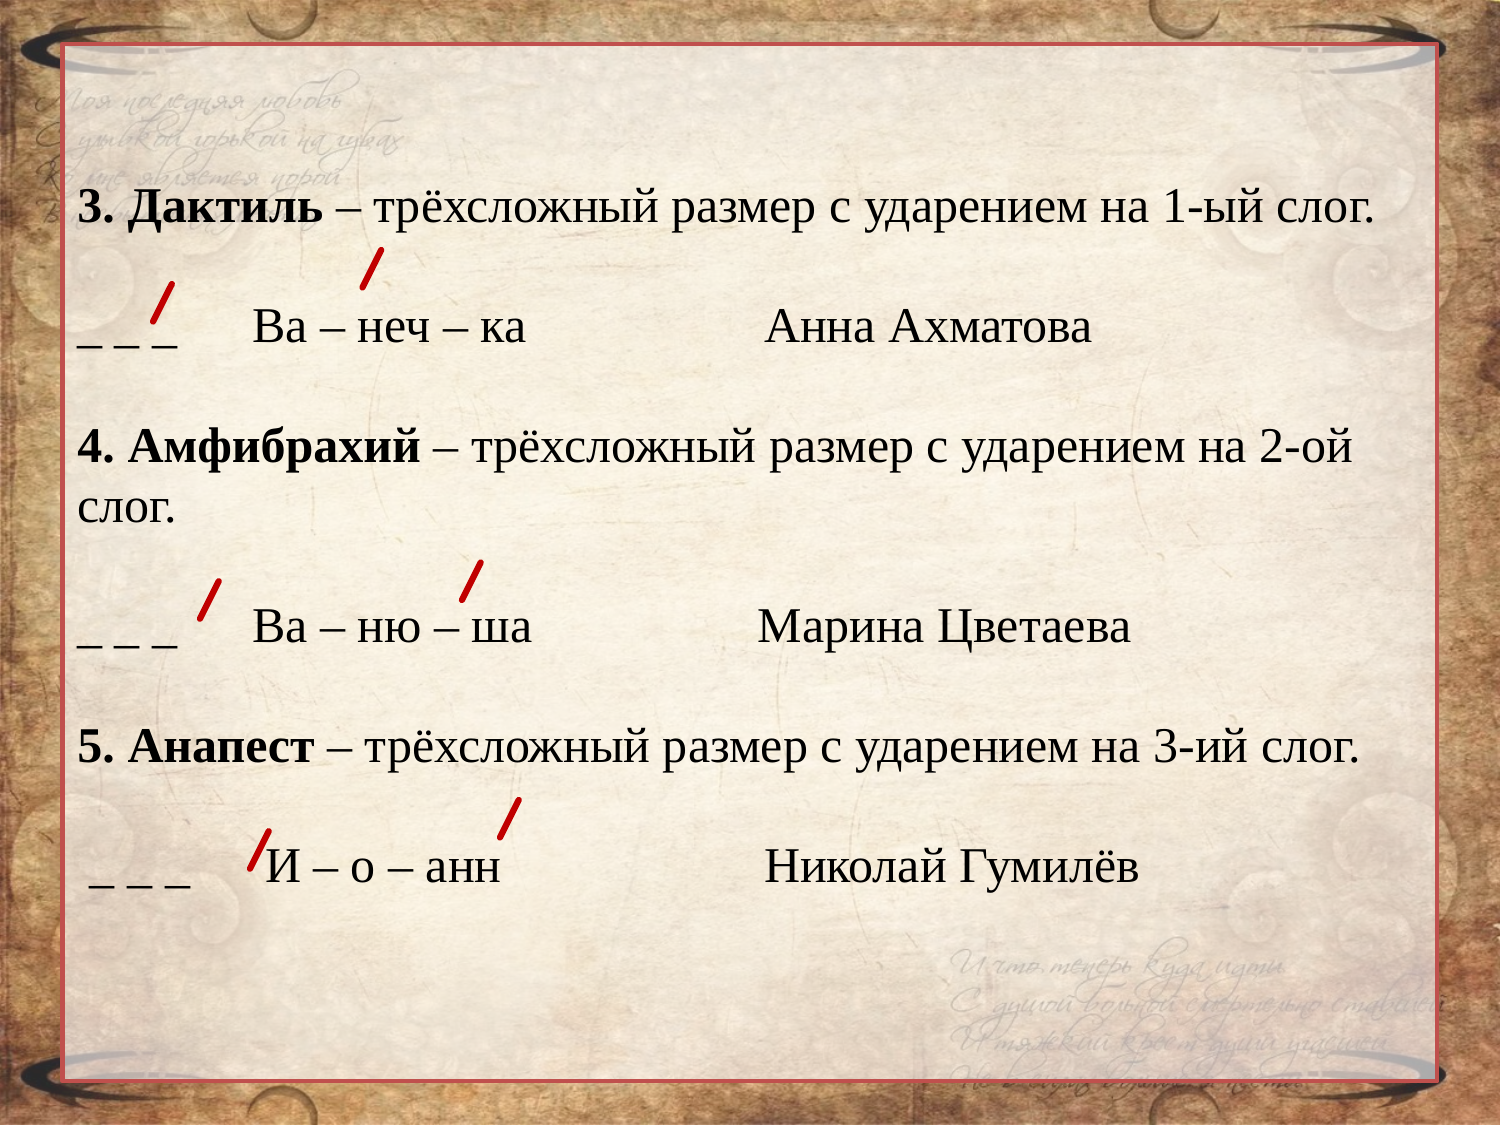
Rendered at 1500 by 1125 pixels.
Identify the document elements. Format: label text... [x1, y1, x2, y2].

title 3. Дактиль – трёхсложный размер с ударением на 1-ый слог. _ _ _ Ва – неч – ка Анна Ахматова 4. Амфибрахий – трёхсложный размер с ударением на 2-ой слог. _ _ _ Ва – ню – ша Марина Цветаева 5. Анапест – трёхсложный размер с ударением на 3-ий слог. _ _ _ И – о – анн Николай Гумилёв [60, 42, 1439, 1083]
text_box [499, 799, 519, 838]
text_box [199, 581, 219, 619]
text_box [249, 830, 269, 869]
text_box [461, 562, 481, 601]
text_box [362, 249, 382, 288]
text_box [152, 283, 173, 322]
